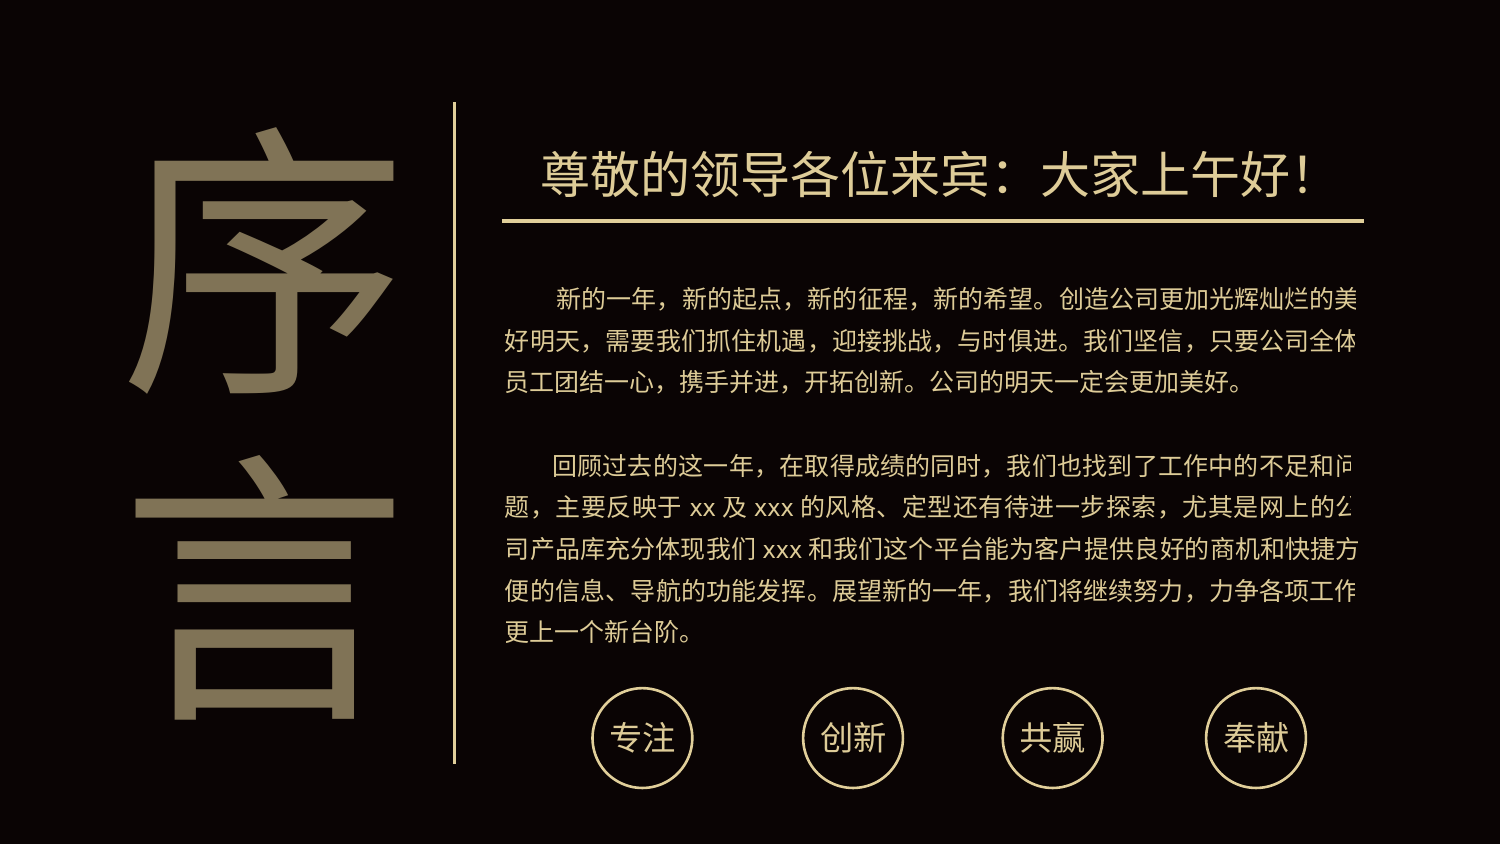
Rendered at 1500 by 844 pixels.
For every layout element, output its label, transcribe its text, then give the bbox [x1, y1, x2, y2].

text_box 新的一年，新的起点，新的征程，新的希望。创造公司更加光辉灿烂的美好明天，需要我们抓住机遇，迎接挑战，与时俱进。我们坚信，只要公司全体员工团结一心，携手并进，开拓创新。公司的明天一定会更加美好。 回顾过去的这一年，在取得成绩的同时，我们也找到了工作中的不足和问题，主要反映于xx及xxx的风格、定型还有待进一步探索，尤其是网上的公司产品库充分体现我们xxx和我们这个平台能为客户提供良好的商机和快捷方便的信息、导航的功能发挥。展望新的一年，我们将继续努力，力争各项工作更上一个新台阶。 [936, 264, 1377, 655]
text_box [592, 687, 693, 789]
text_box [802, 687, 904, 789]
text_box 尊敬的领导各位来宾：大家上午好！ [529, 138, 928, 210]
text_box 序 [108, 77, 420, 404]
text_box 新的一年，新的起点，新的征程，新的希望。创造公司更加光辉灿烂的美好明天，需要我们抓住机遇，迎接挑战，与时俱进。我们坚信，只要公司全体员工团结一心，携手并进，开拓创新。公司的明天一定会更加美好。 回顾过去的这一年，在取得成绩的同时，我们也找到了工作中的不足和问题，主要反映于xx及xxx的风格、定型还有待进一步探索，尤其是网上的公司产品库充分体现我们xxx和我们这个平台能为客户提供良好的商机和快捷方便的信息、导航的功能发挥。展望新的一年，我们将继续努力，力争各项工作更上一个新台阶。 [490, 264, 929, 655]
text_box 尊敬的领导各位来宾：大家上午好！ [937, 138, 1353, 210]
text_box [1205, 687, 1307, 789]
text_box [1002, 687, 1103, 789]
text_box 言 [108, 404, 420, 761]
